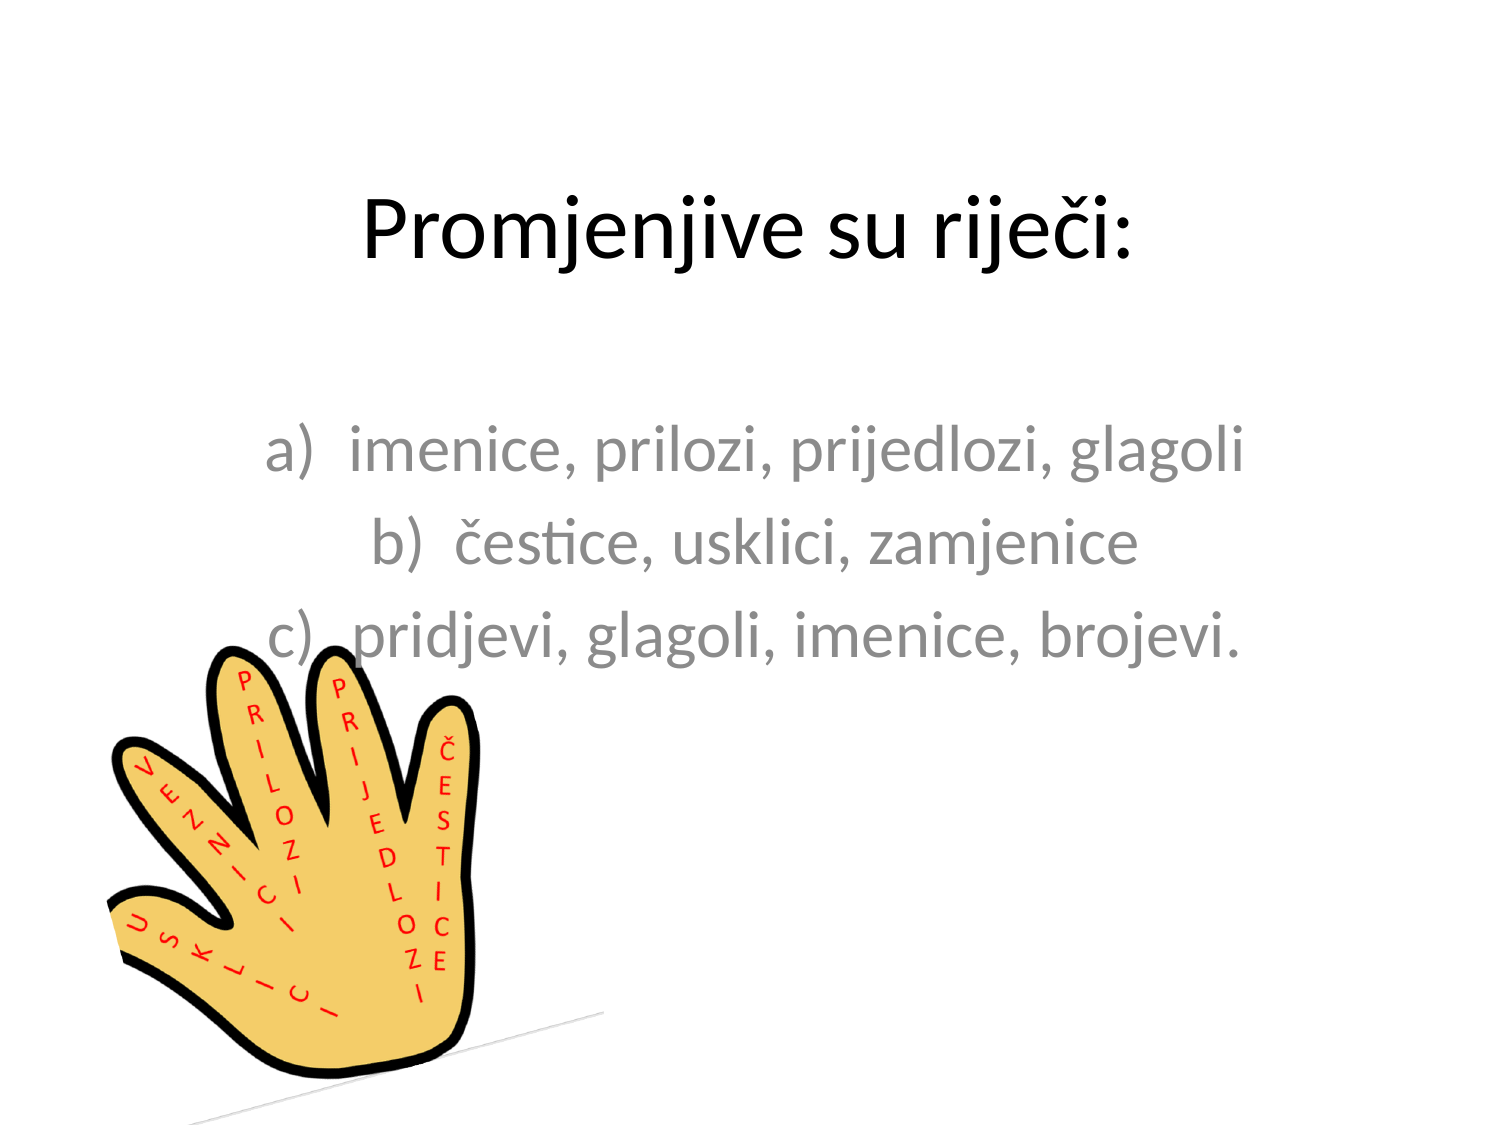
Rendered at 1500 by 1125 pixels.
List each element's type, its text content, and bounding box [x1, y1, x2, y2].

title Promjenjive su riječi: [112, 101, 1388, 343]
subtitle imenice, prilozi, prijedlozi, glagoli čestice, usklici, zamjenice pridjevi, glagoli, imenice, brojevi. [230, 397, 1281, 685]
picture [1, 617, 604, 1125]
